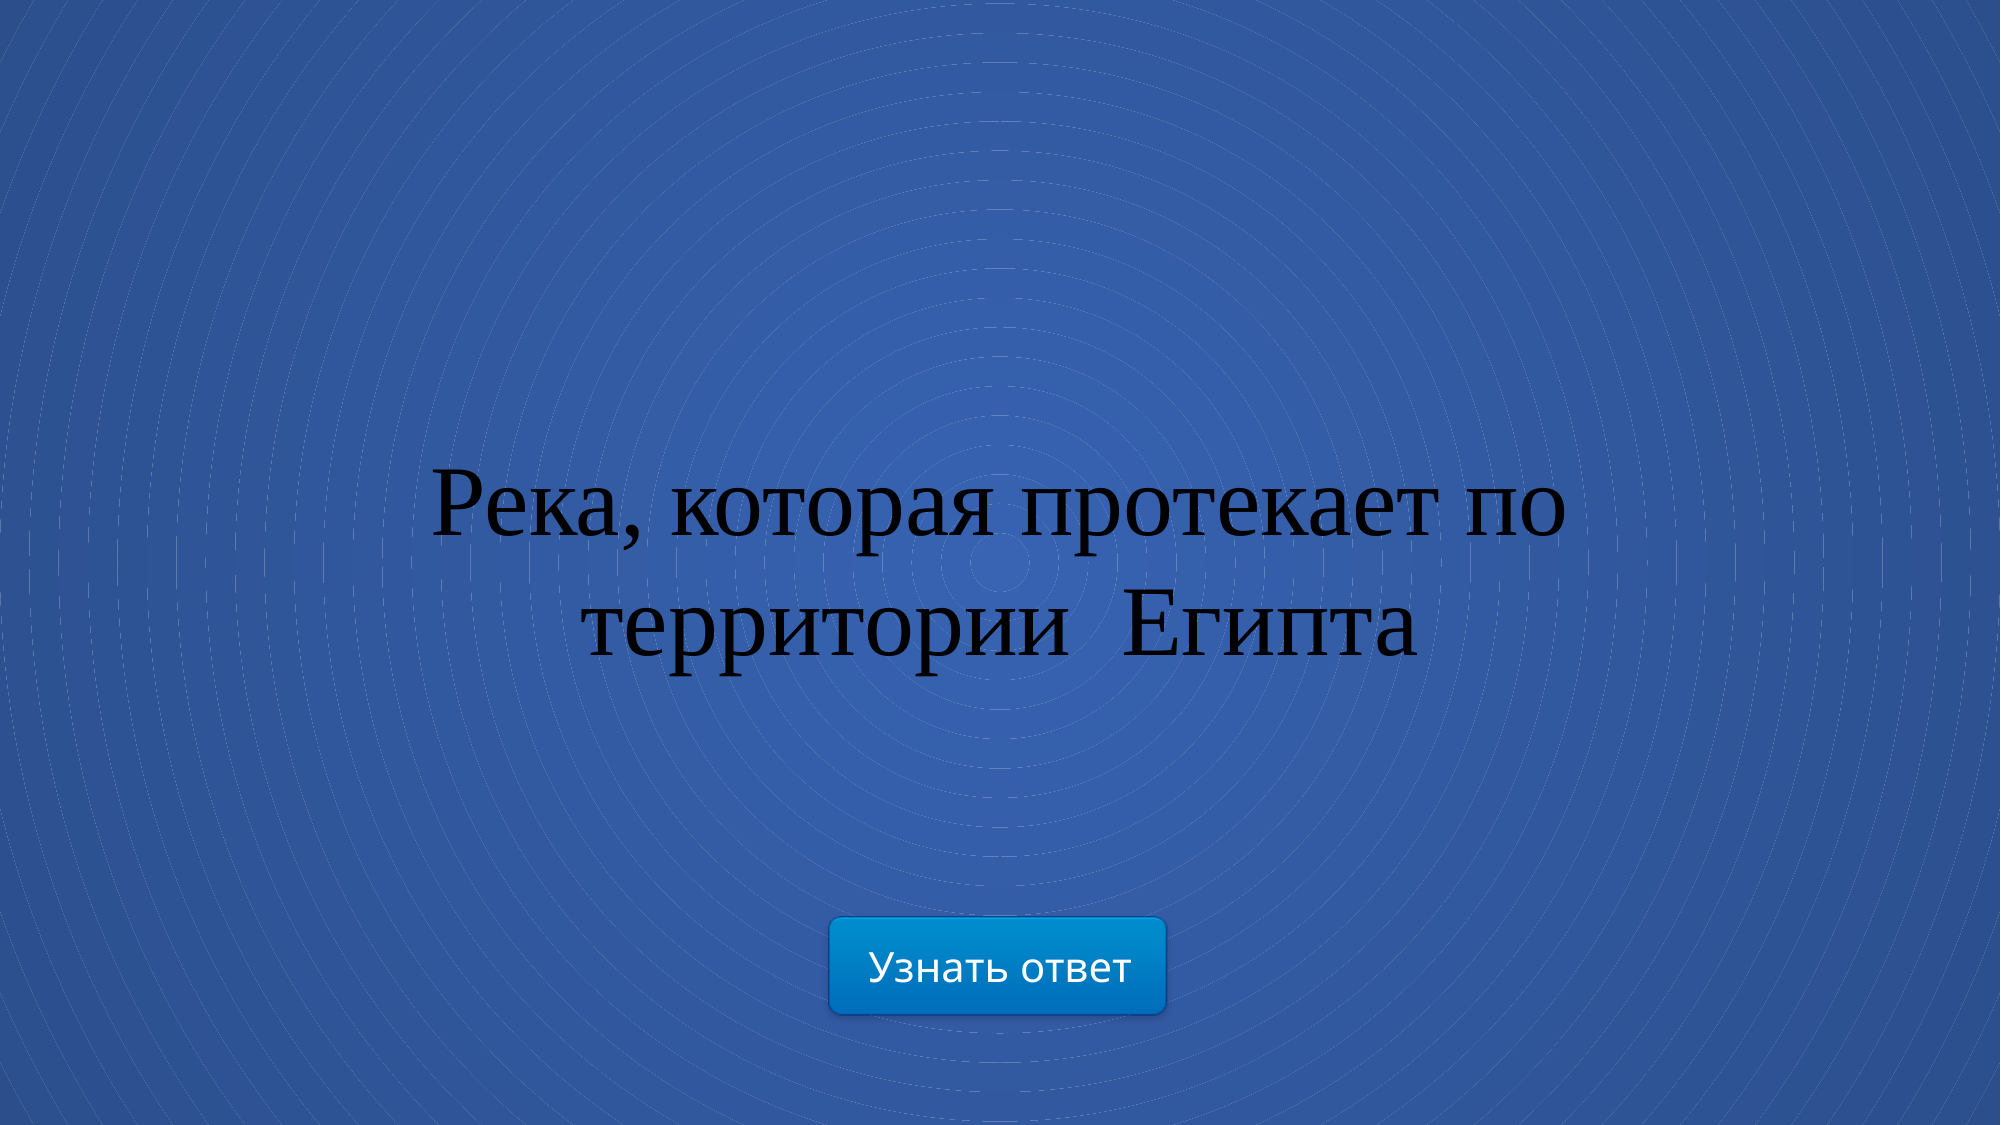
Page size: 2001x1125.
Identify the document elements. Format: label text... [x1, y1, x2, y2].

text_box Река, которая протекает по территории Египта [403, 428, 1598, 684]
picture [793, 902, 1180, 1035]
